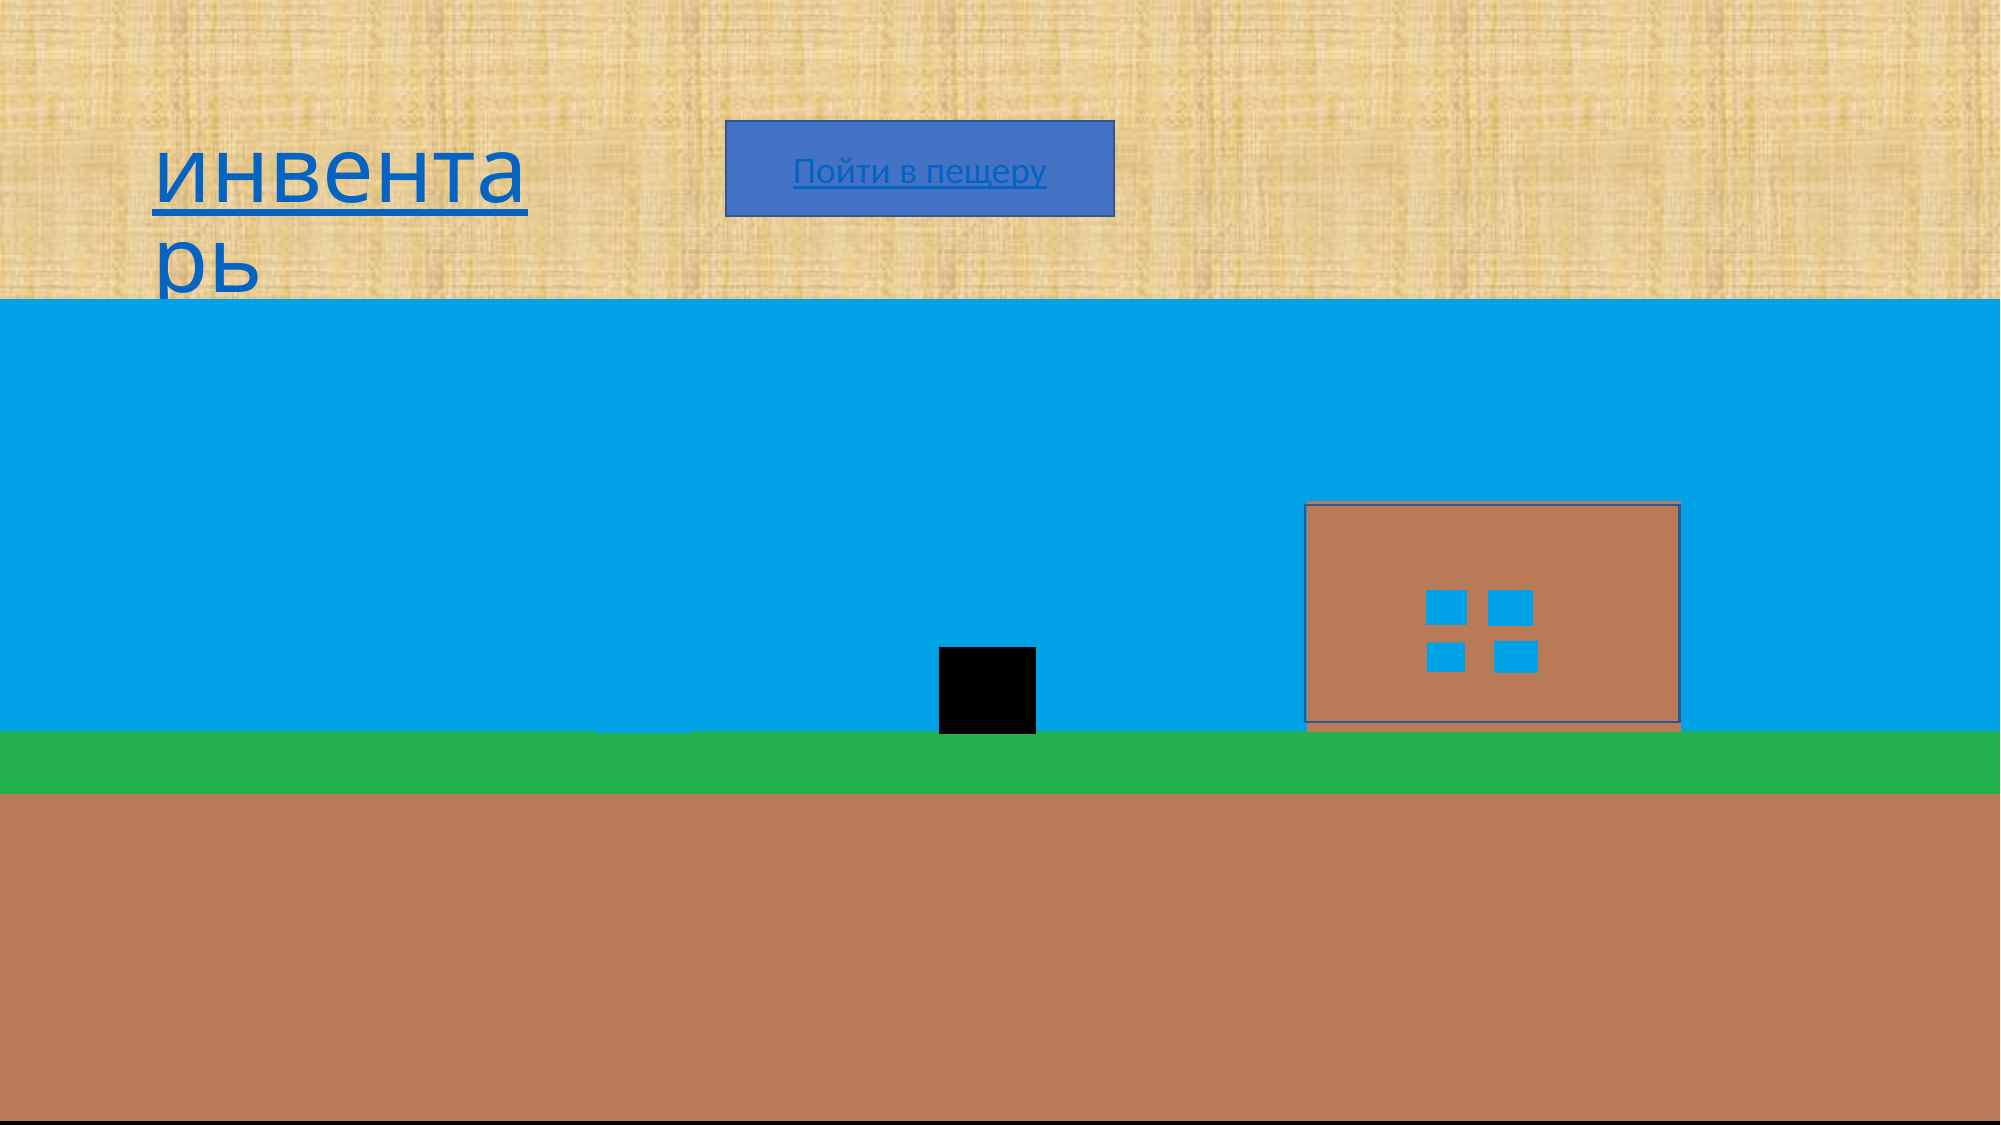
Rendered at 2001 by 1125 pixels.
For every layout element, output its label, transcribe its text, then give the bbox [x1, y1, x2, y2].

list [0, 299, 2000, 1125]
text_box Пойти в пещеру [725, 120, 1115, 217]
title инвентарь [137, 59, 581, 278]
picture [0, 0, 2001, 298]
